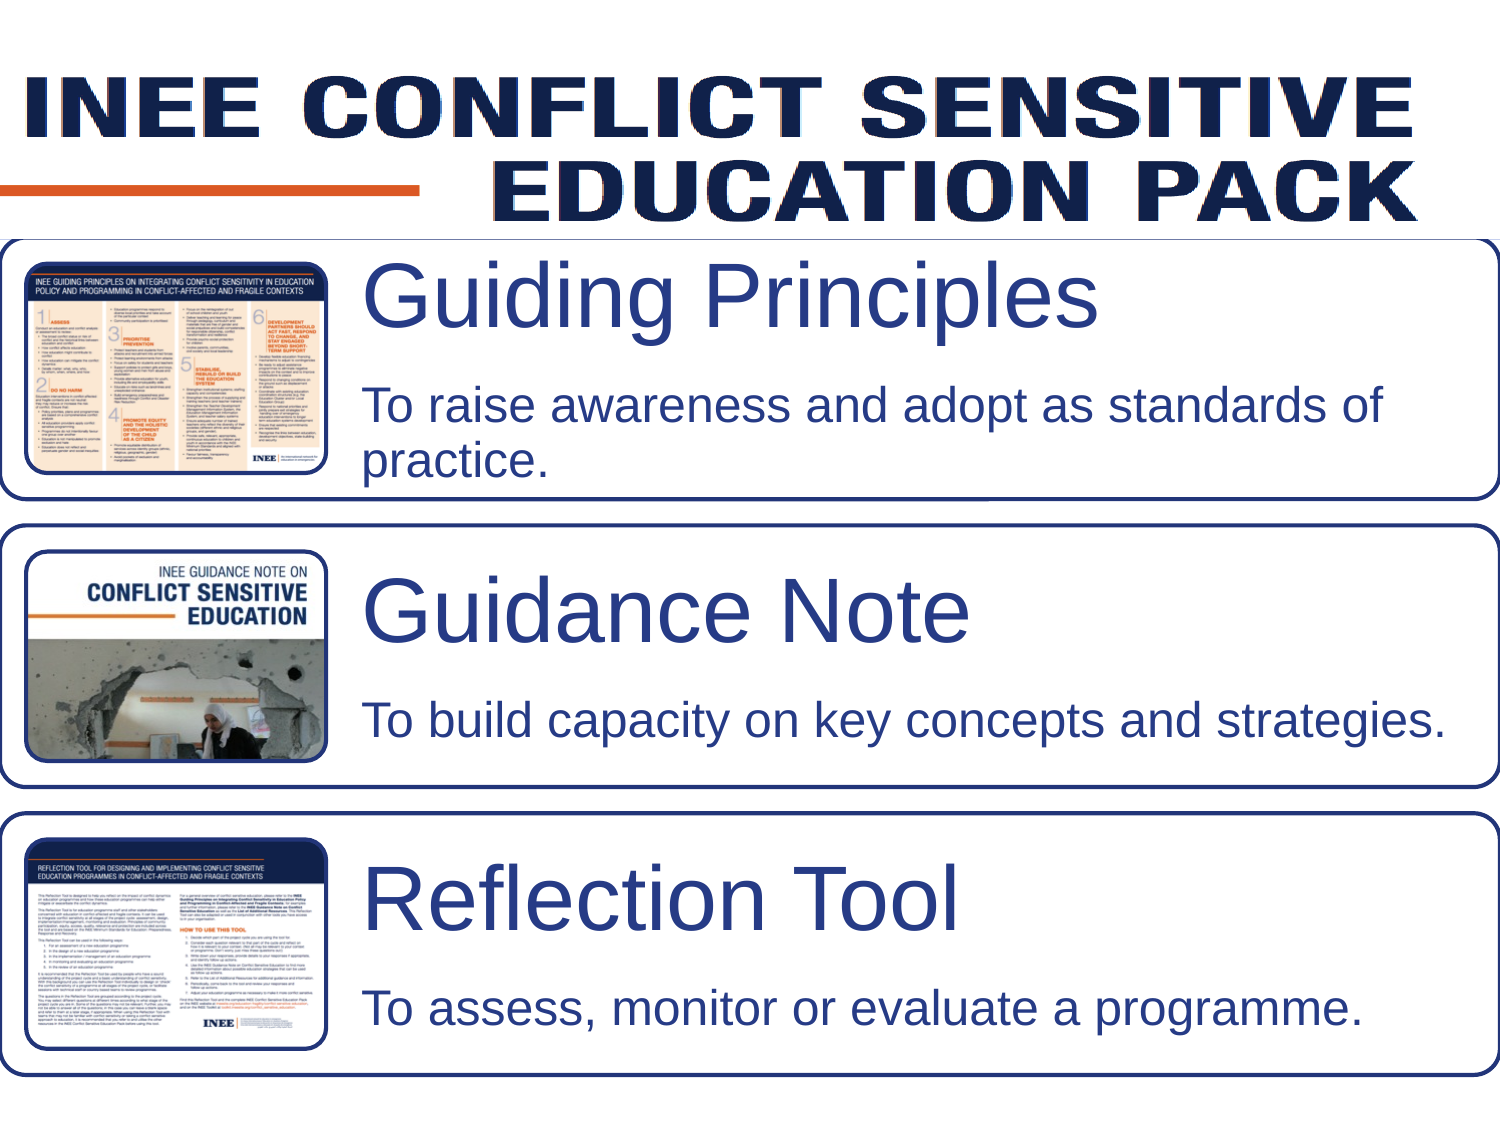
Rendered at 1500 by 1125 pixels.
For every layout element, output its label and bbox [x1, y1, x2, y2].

text_box [0, 245, 1500, 1076]
picture [0, 0, 1500, 239]
